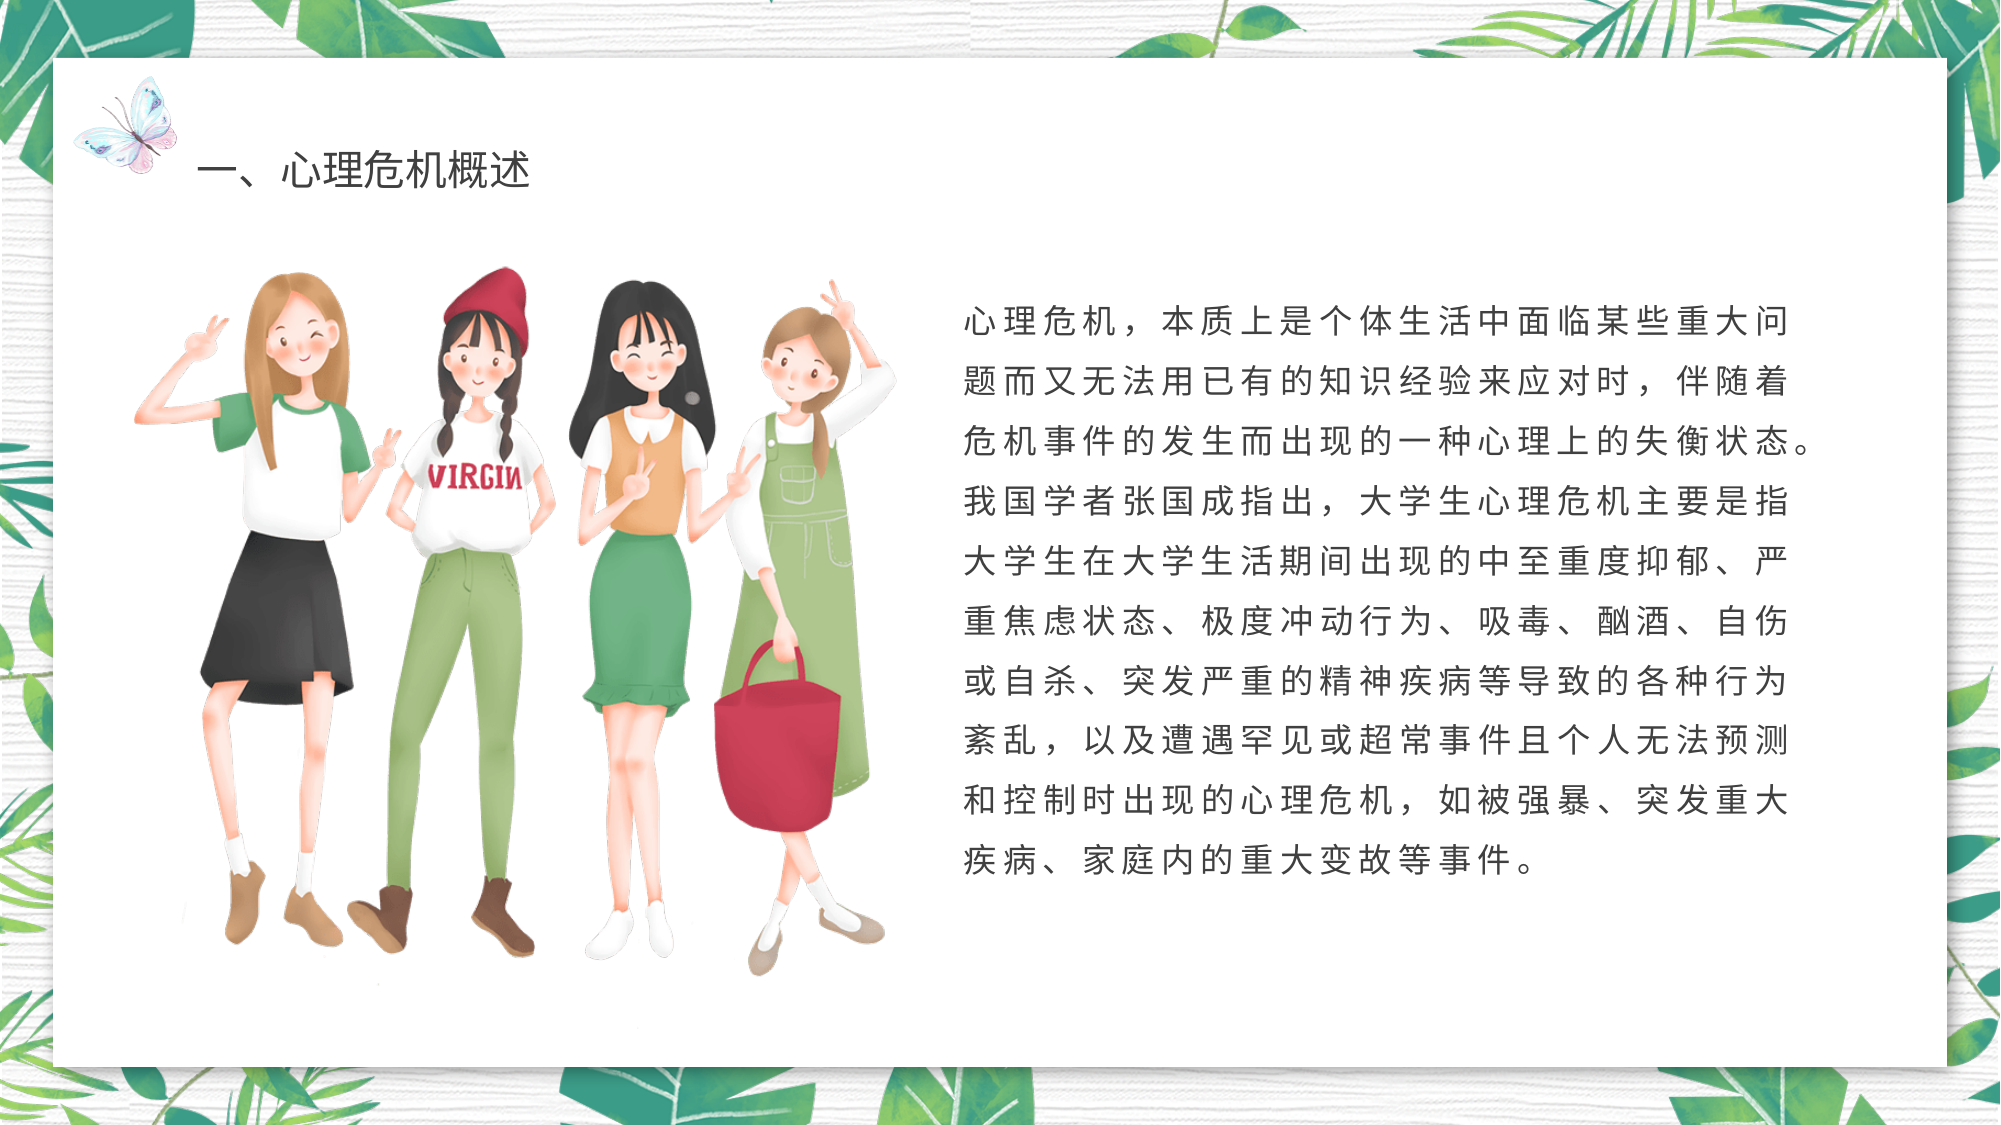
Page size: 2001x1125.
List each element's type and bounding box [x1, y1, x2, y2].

picture [73, 76, 177, 174]
picture [134, 181, 913, 1064]
text_box [0, 0, 2000, 1125]
